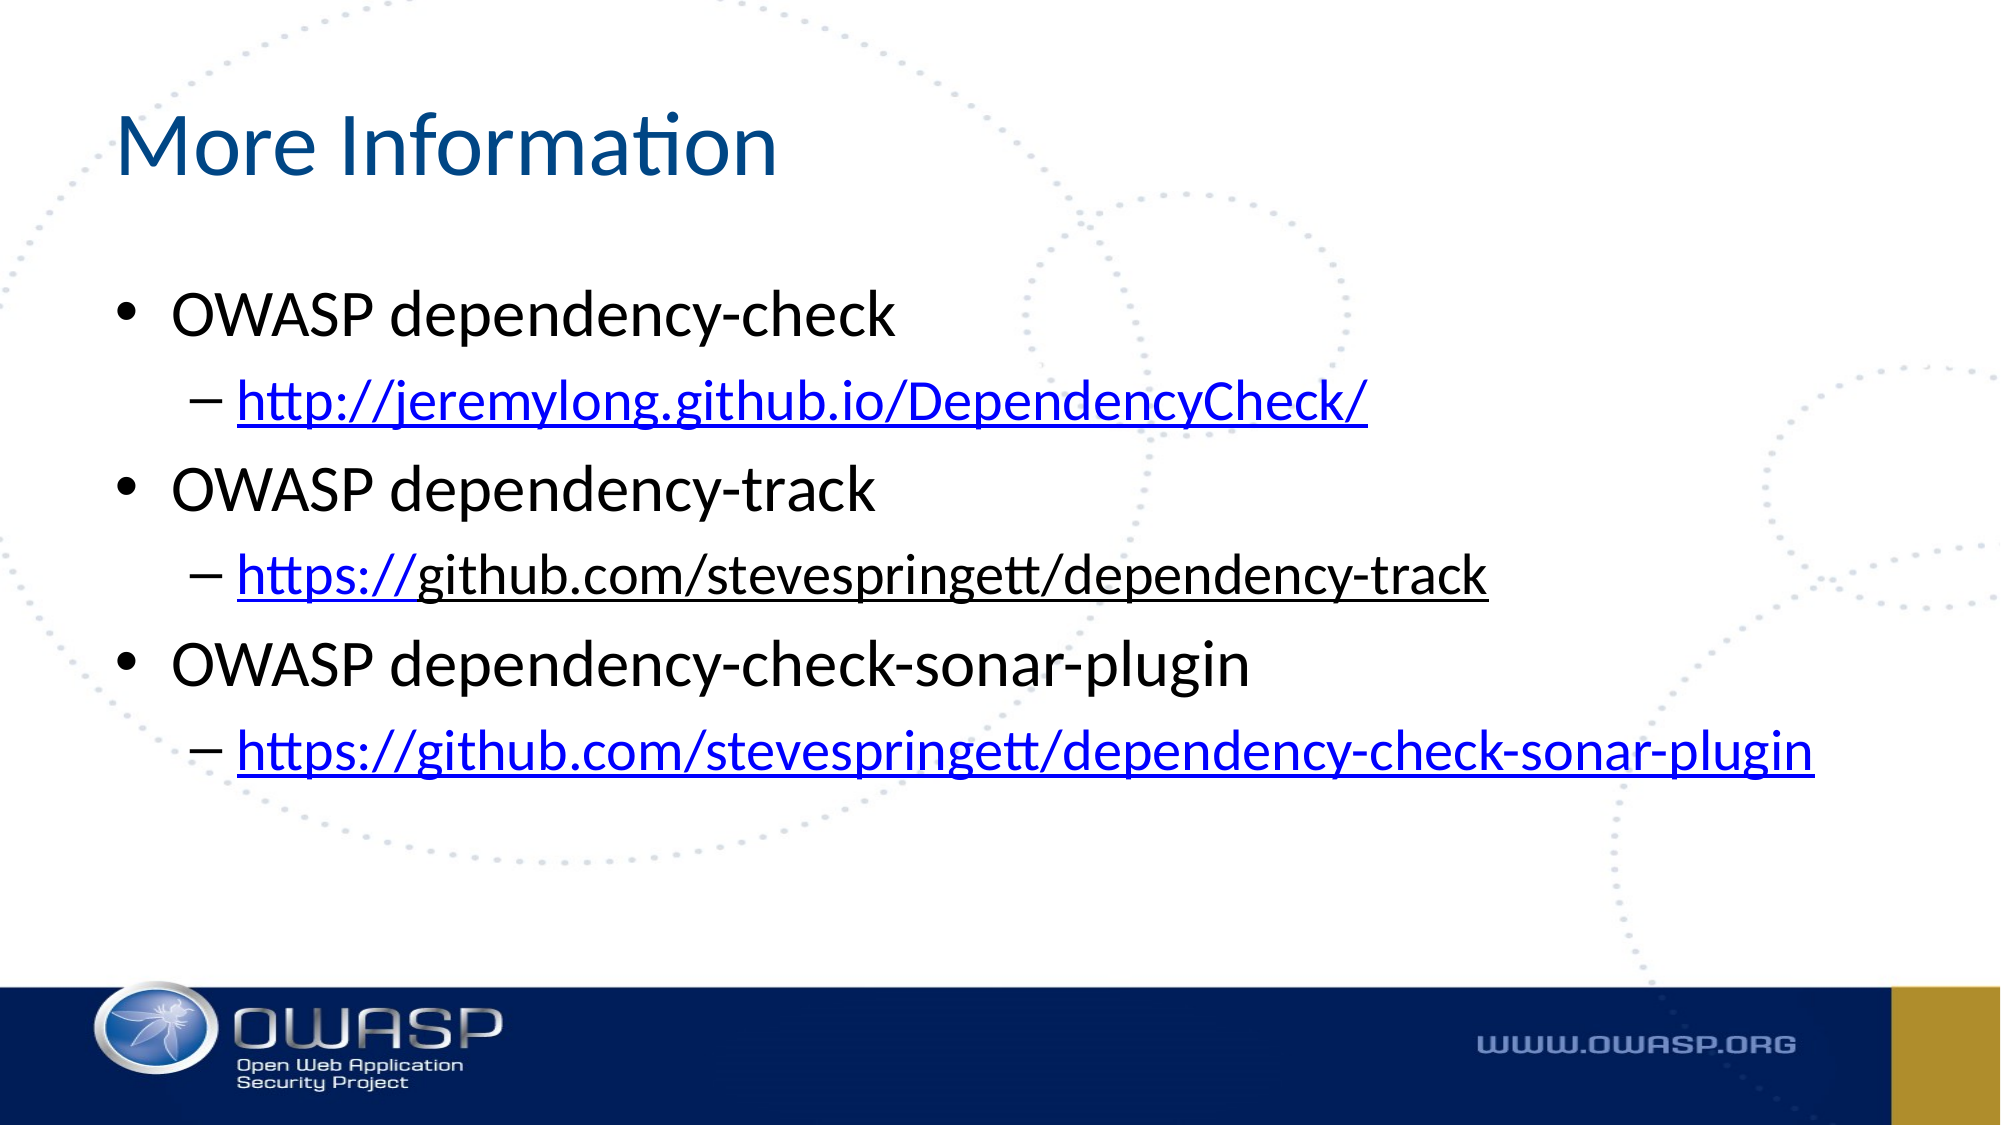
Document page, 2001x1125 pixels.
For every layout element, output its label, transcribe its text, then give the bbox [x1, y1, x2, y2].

list OWASP dependency-check http://jeremylong.github.io/DependencyCheck/ OWASP dependency-track https://github.com/stevespringett/dependency-track OWASP dependency-check-sonar-plugin https://github.com/stevespringett/dependency-check-sonar-plugin [99, 262, 1900, 940]
picture [0, 0, 2001, 1125]
title More Information [99, 45, 1900, 233]
